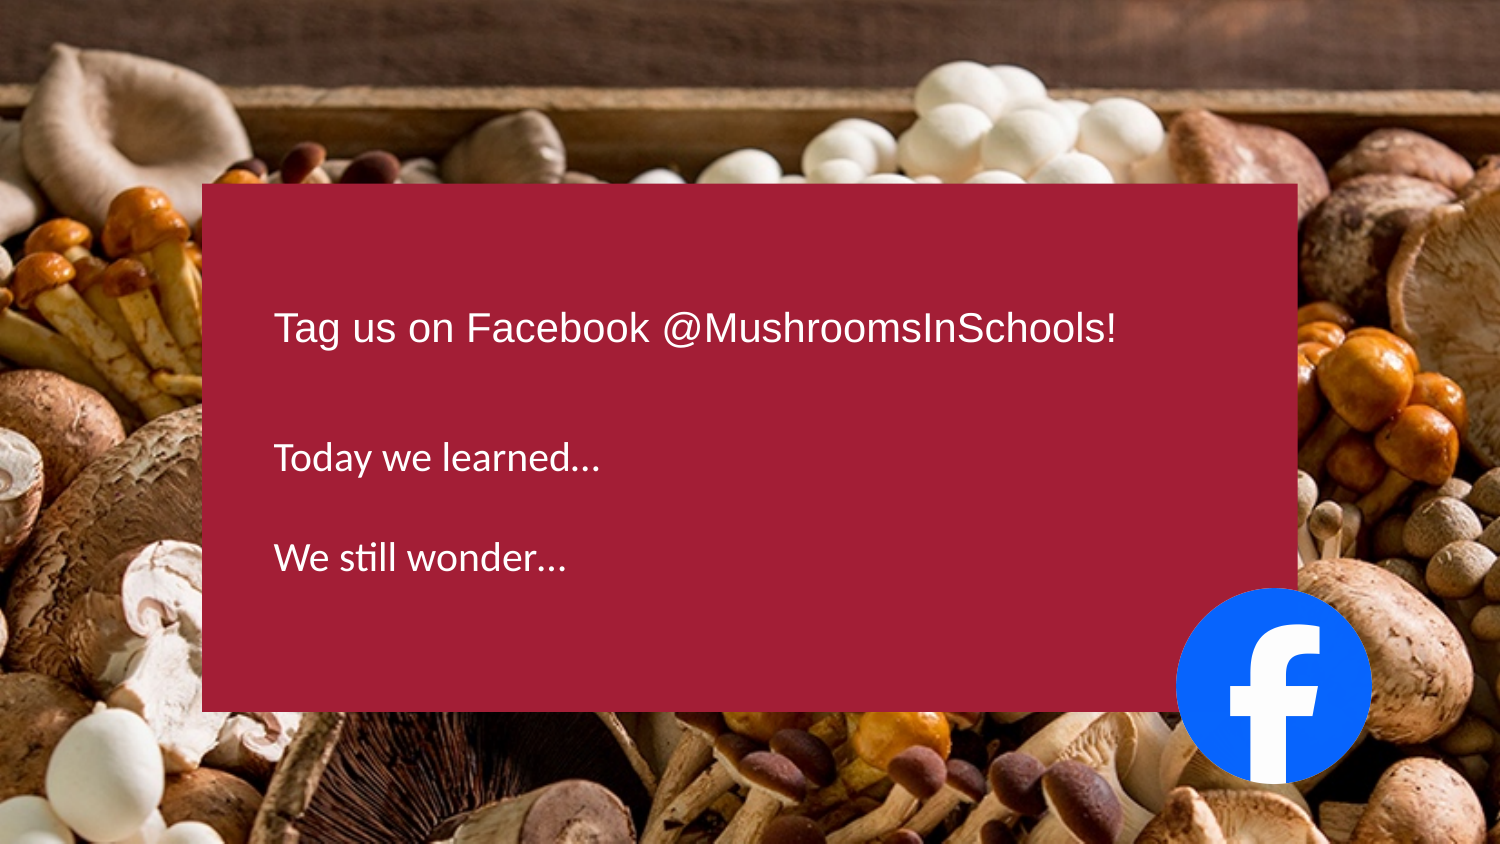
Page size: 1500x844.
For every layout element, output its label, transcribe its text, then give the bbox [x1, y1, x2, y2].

text_box [202, 183, 1298, 712]
title Tag us on Facebook @MushroomsInSchools! [258, 36, 1384, 566]
text_box Today we learned… We still wonder… [258, 421, 1151, 587]
picture [0, 0, 1500, 844]
